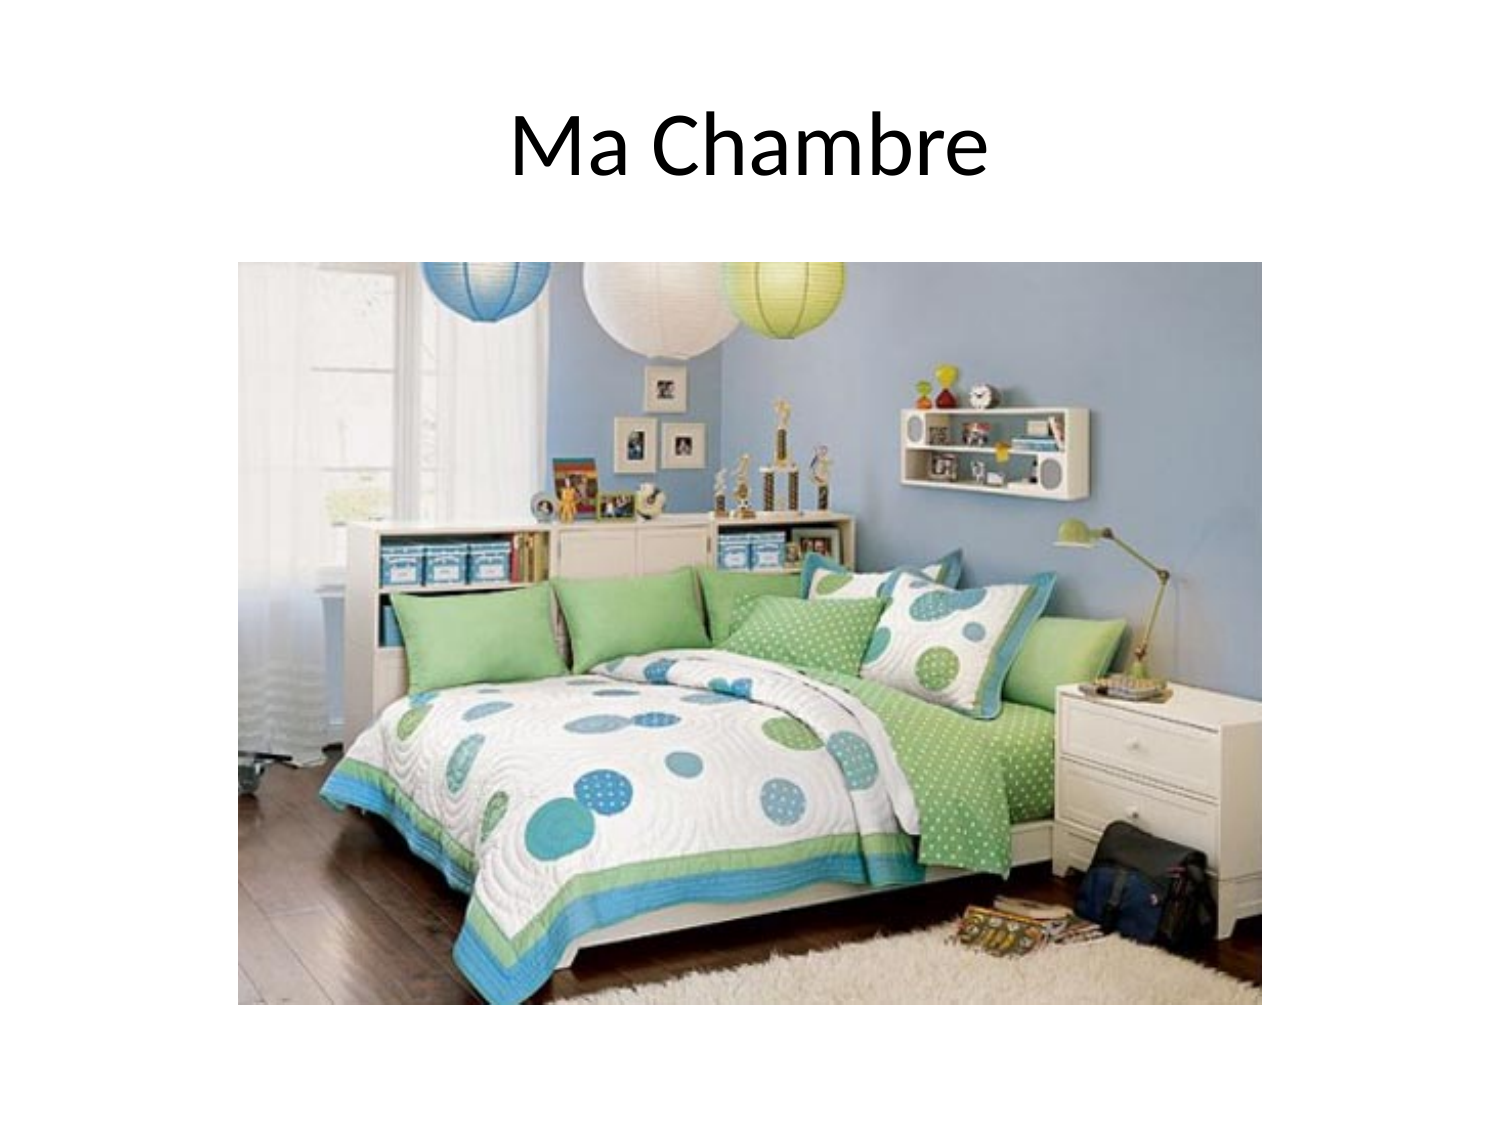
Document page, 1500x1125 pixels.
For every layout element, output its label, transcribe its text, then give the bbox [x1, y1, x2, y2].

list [238, 262, 1262, 1006]
title Ma Chambre [75, 45, 1425, 233]
